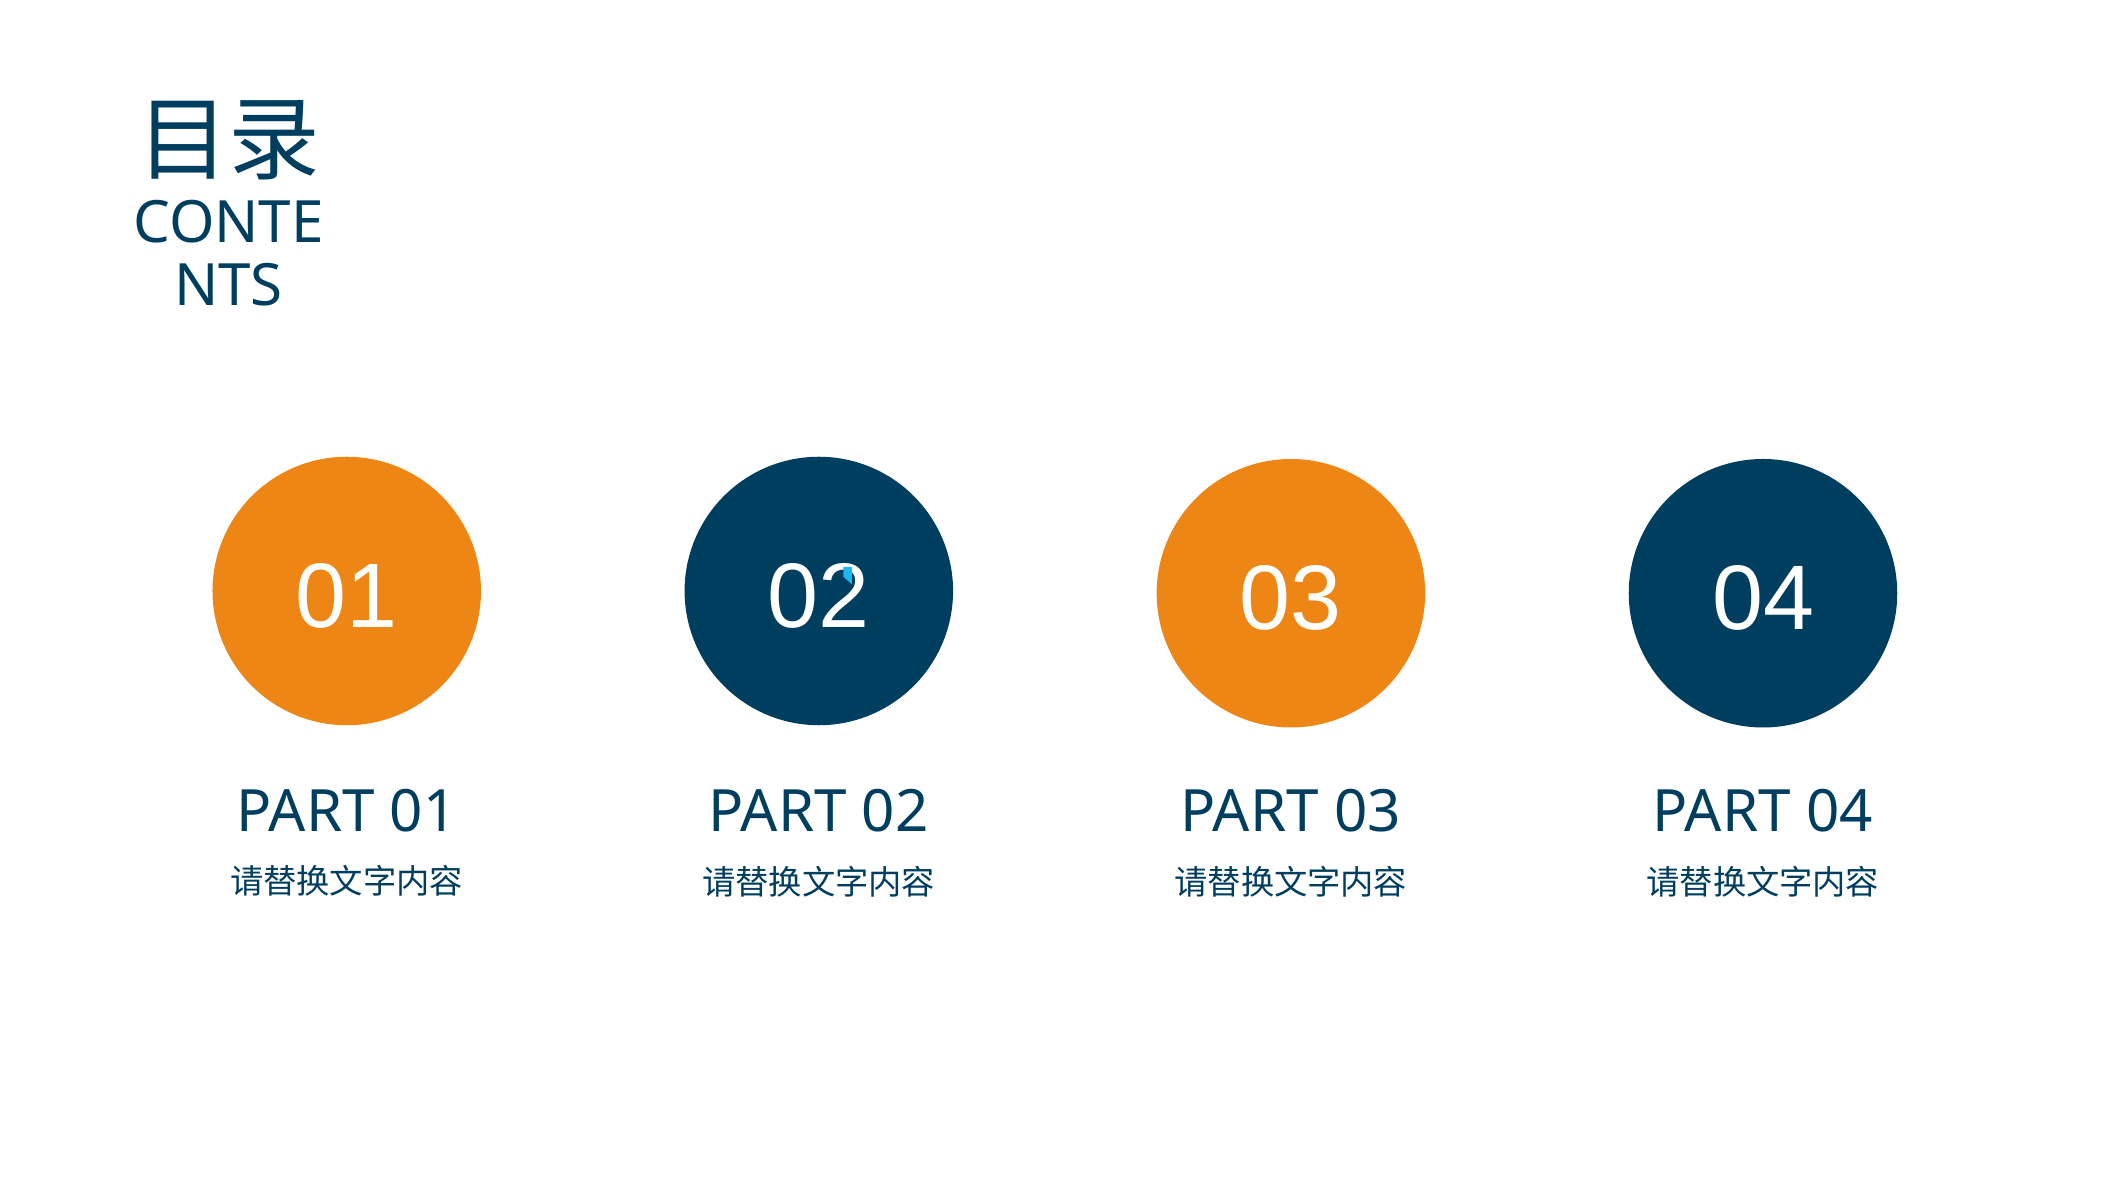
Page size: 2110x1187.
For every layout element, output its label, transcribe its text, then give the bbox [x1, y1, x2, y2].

text_box 请替换文字内容 [615, 857, 1023, 912]
text_box 03 [1155, 457, 1427, 729]
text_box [684, 456, 954, 726]
text_box PART 02 [615, 773, 1023, 856]
text_box PART 01 [143, 773, 551, 856]
text_box 01 [211, 455, 483, 727]
text_box 请替换文字内容 [1559, 857, 1967, 912]
text_box 目录 [110, 86, 347, 207]
text_box CONTENTS [113, 185, 345, 250]
text_box 04 [1627, 457, 1899, 729]
text_box 请替换文字内容 [1087, 857, 1495, 912]
text_box PART 04 [1559, 773, 1967, 856]
text_box 请替换文字内容 [143, 857, 551, 912]
text_box PART 03 [1087, 773, 1495, 856]
